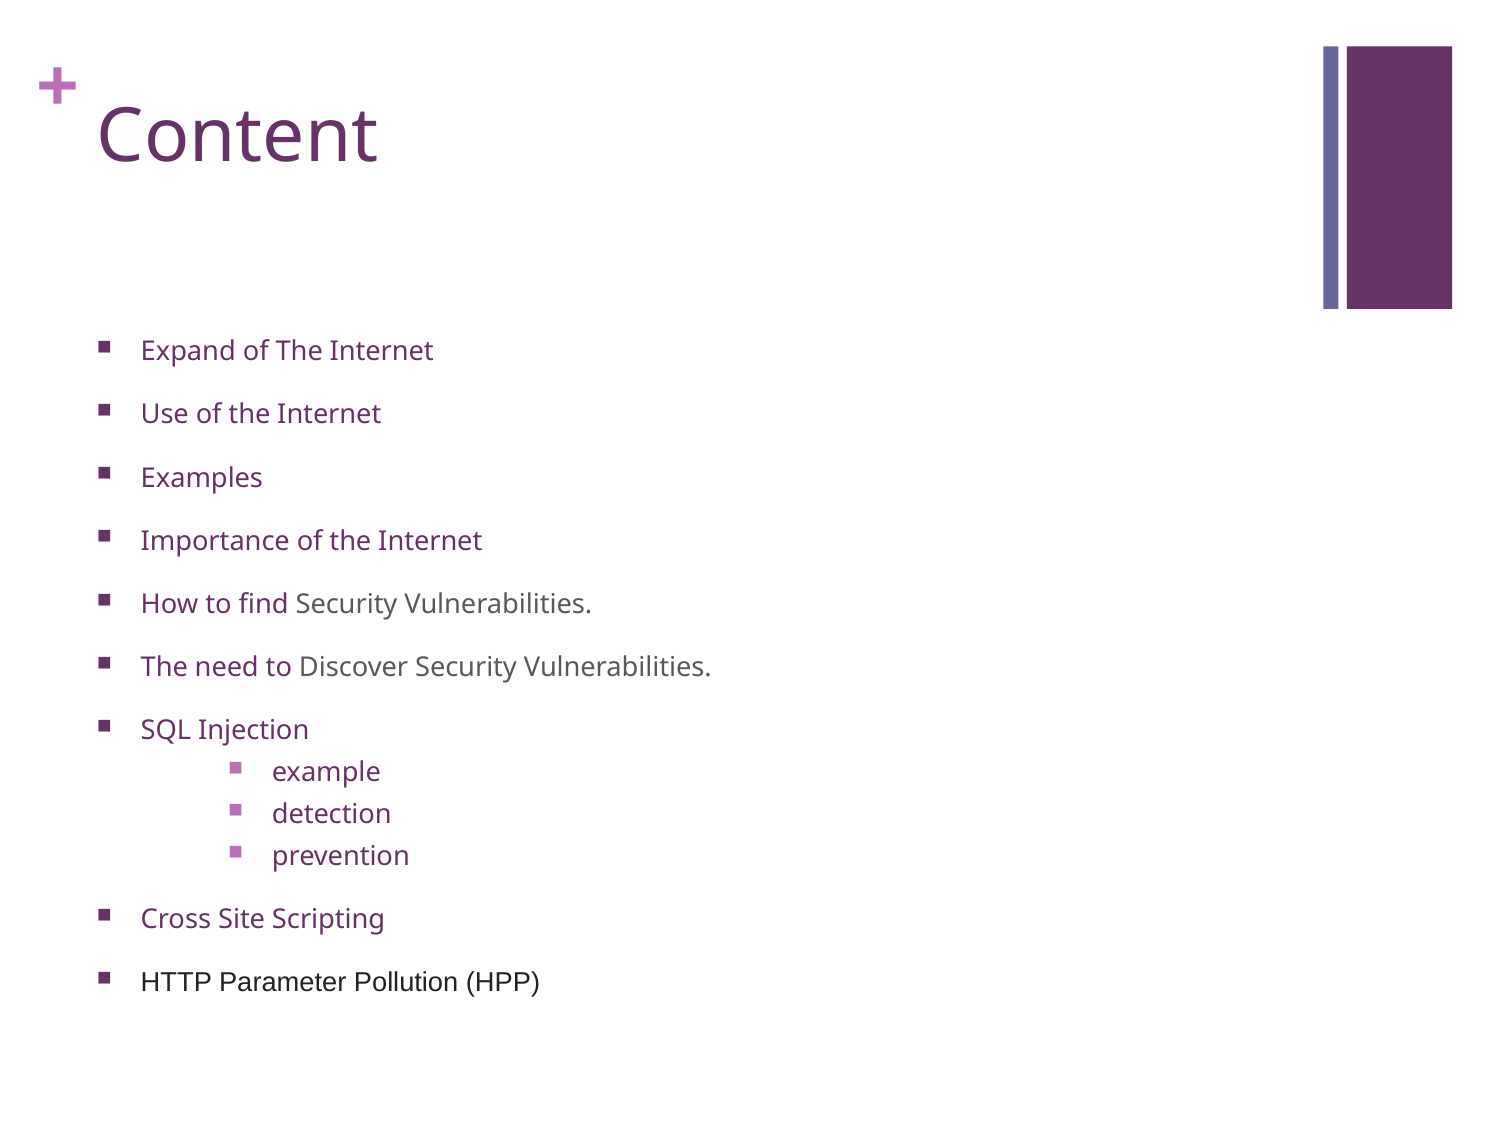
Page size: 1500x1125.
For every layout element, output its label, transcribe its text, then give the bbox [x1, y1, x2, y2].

title Content [81, 79, 1322, 263]
list Expand of The Internet Use of the Internet Examples Importance of the Internet How to find Security Vulnerabilities. The need to Discover Security Vulnerabilities. SQL Injection example detection prevention Cross Site Scripting HTTP Parameter Pollution (HPP) [81, 325, 1020, 1005]
